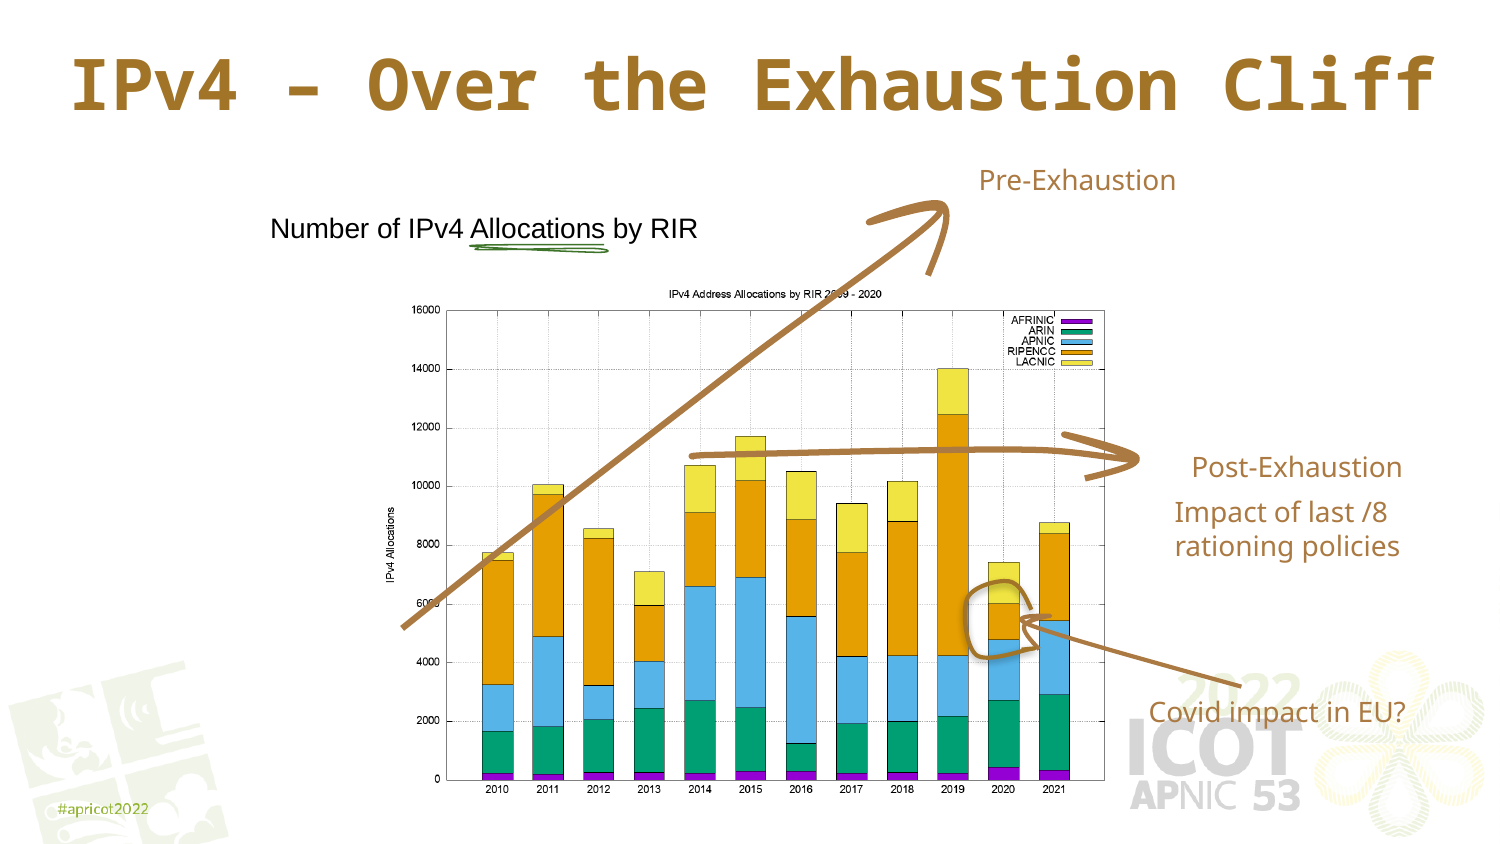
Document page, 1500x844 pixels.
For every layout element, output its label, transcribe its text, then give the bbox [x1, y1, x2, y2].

text_box [1129, 450, 1139, 469]
text_box Post-Exhaustion [1176, 441, 1419, 486]
title IPv4 – Over the Exhaustion Cliff [47, 0, 1458, 164]
text_box Covid impact in EU? [1133, 686, 1482, 736]
text_box Number of IPv4 Allocations by RIR [255, 203, 714, 252]
text_box [927, 637, 1500, 844]
text_box [467, 242, 611, 255]
text_box Pre-Exhaustion [963, 155, 1192, 204]
picture [0, 0, 1500, 844]
text_box [1129, 653, 1242, 686]
text_box Impact of last /8 rationing policies [1159, 486, 1463, 570]
text_box [857, 201, 949, 276]
